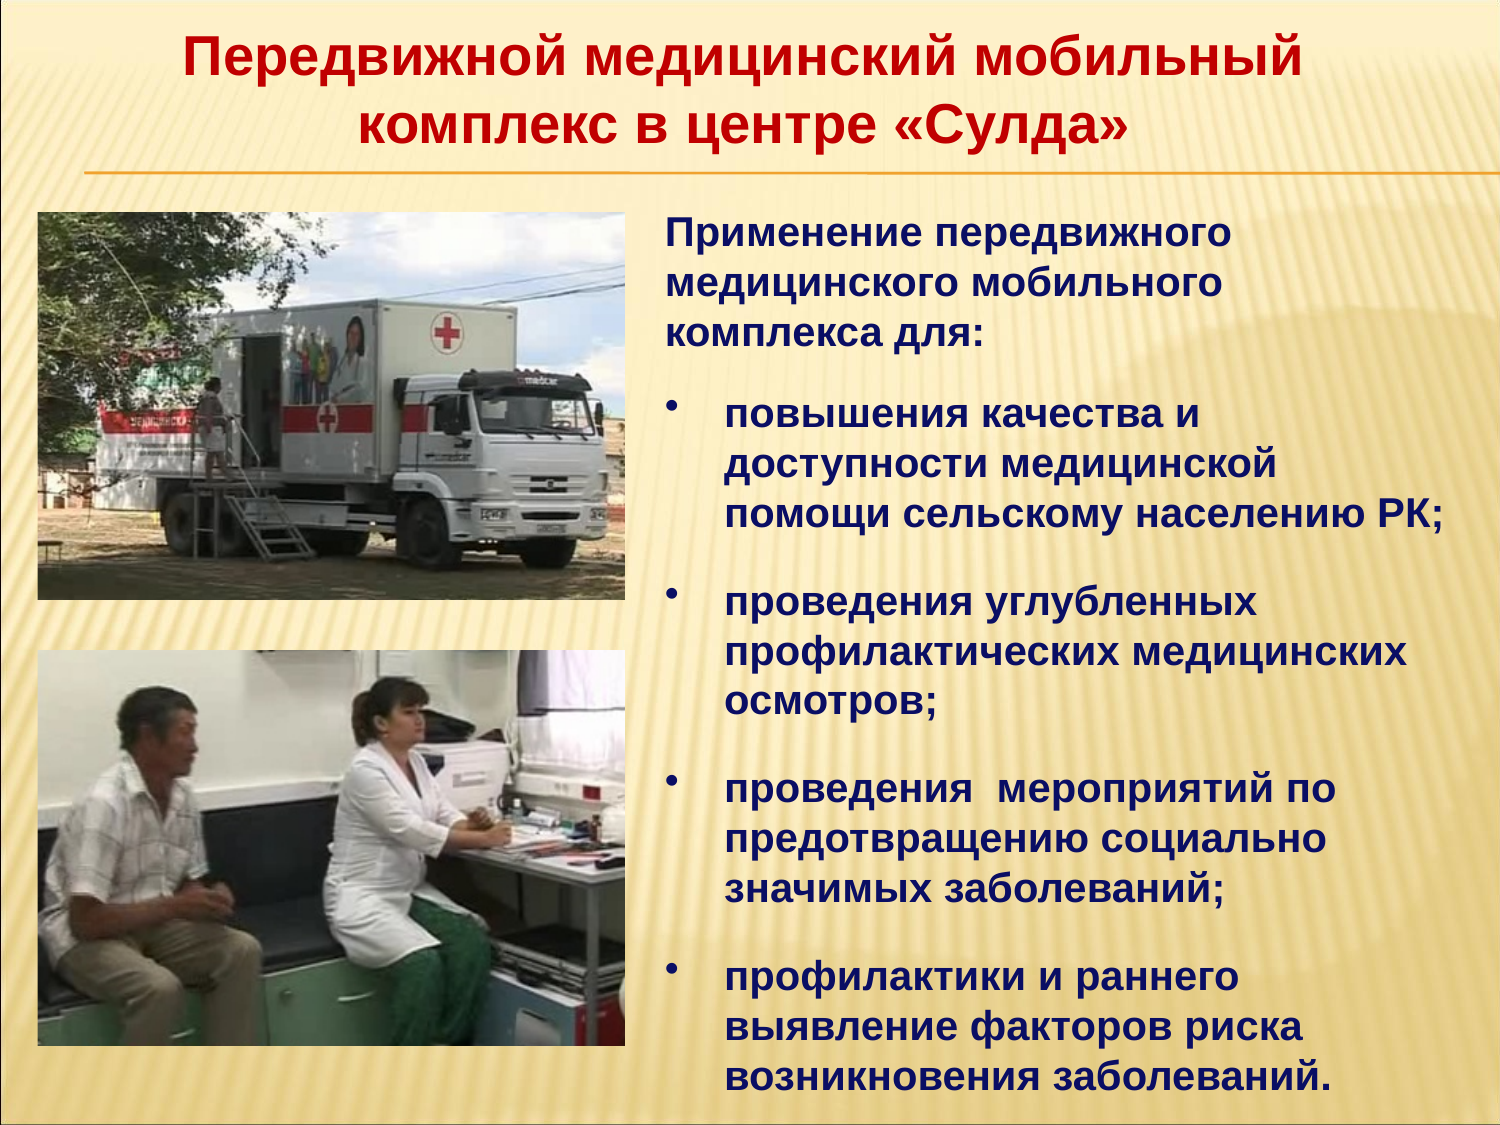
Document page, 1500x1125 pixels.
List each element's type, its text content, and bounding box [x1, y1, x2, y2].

text_box Передвижной медицинский мобильный комплекс в центре «Сулда» [149, 11, 1338, 149]
text_box повышения качества и доступности медицинской помощи сельскому населению РК; проведения углубленных профилактических медицинских осмотров; проведения мероприятий по предотвращению социально значимых заболеваний; профилактики и раннего выявление факторов риска возникновения заболеваний. [649, 378, 1463, 1106]
picture [0, 0, 1500, 1125]
text_box Применение передвижного медицинского мобильного комплекса для: [649, 197, 1463, 363]
